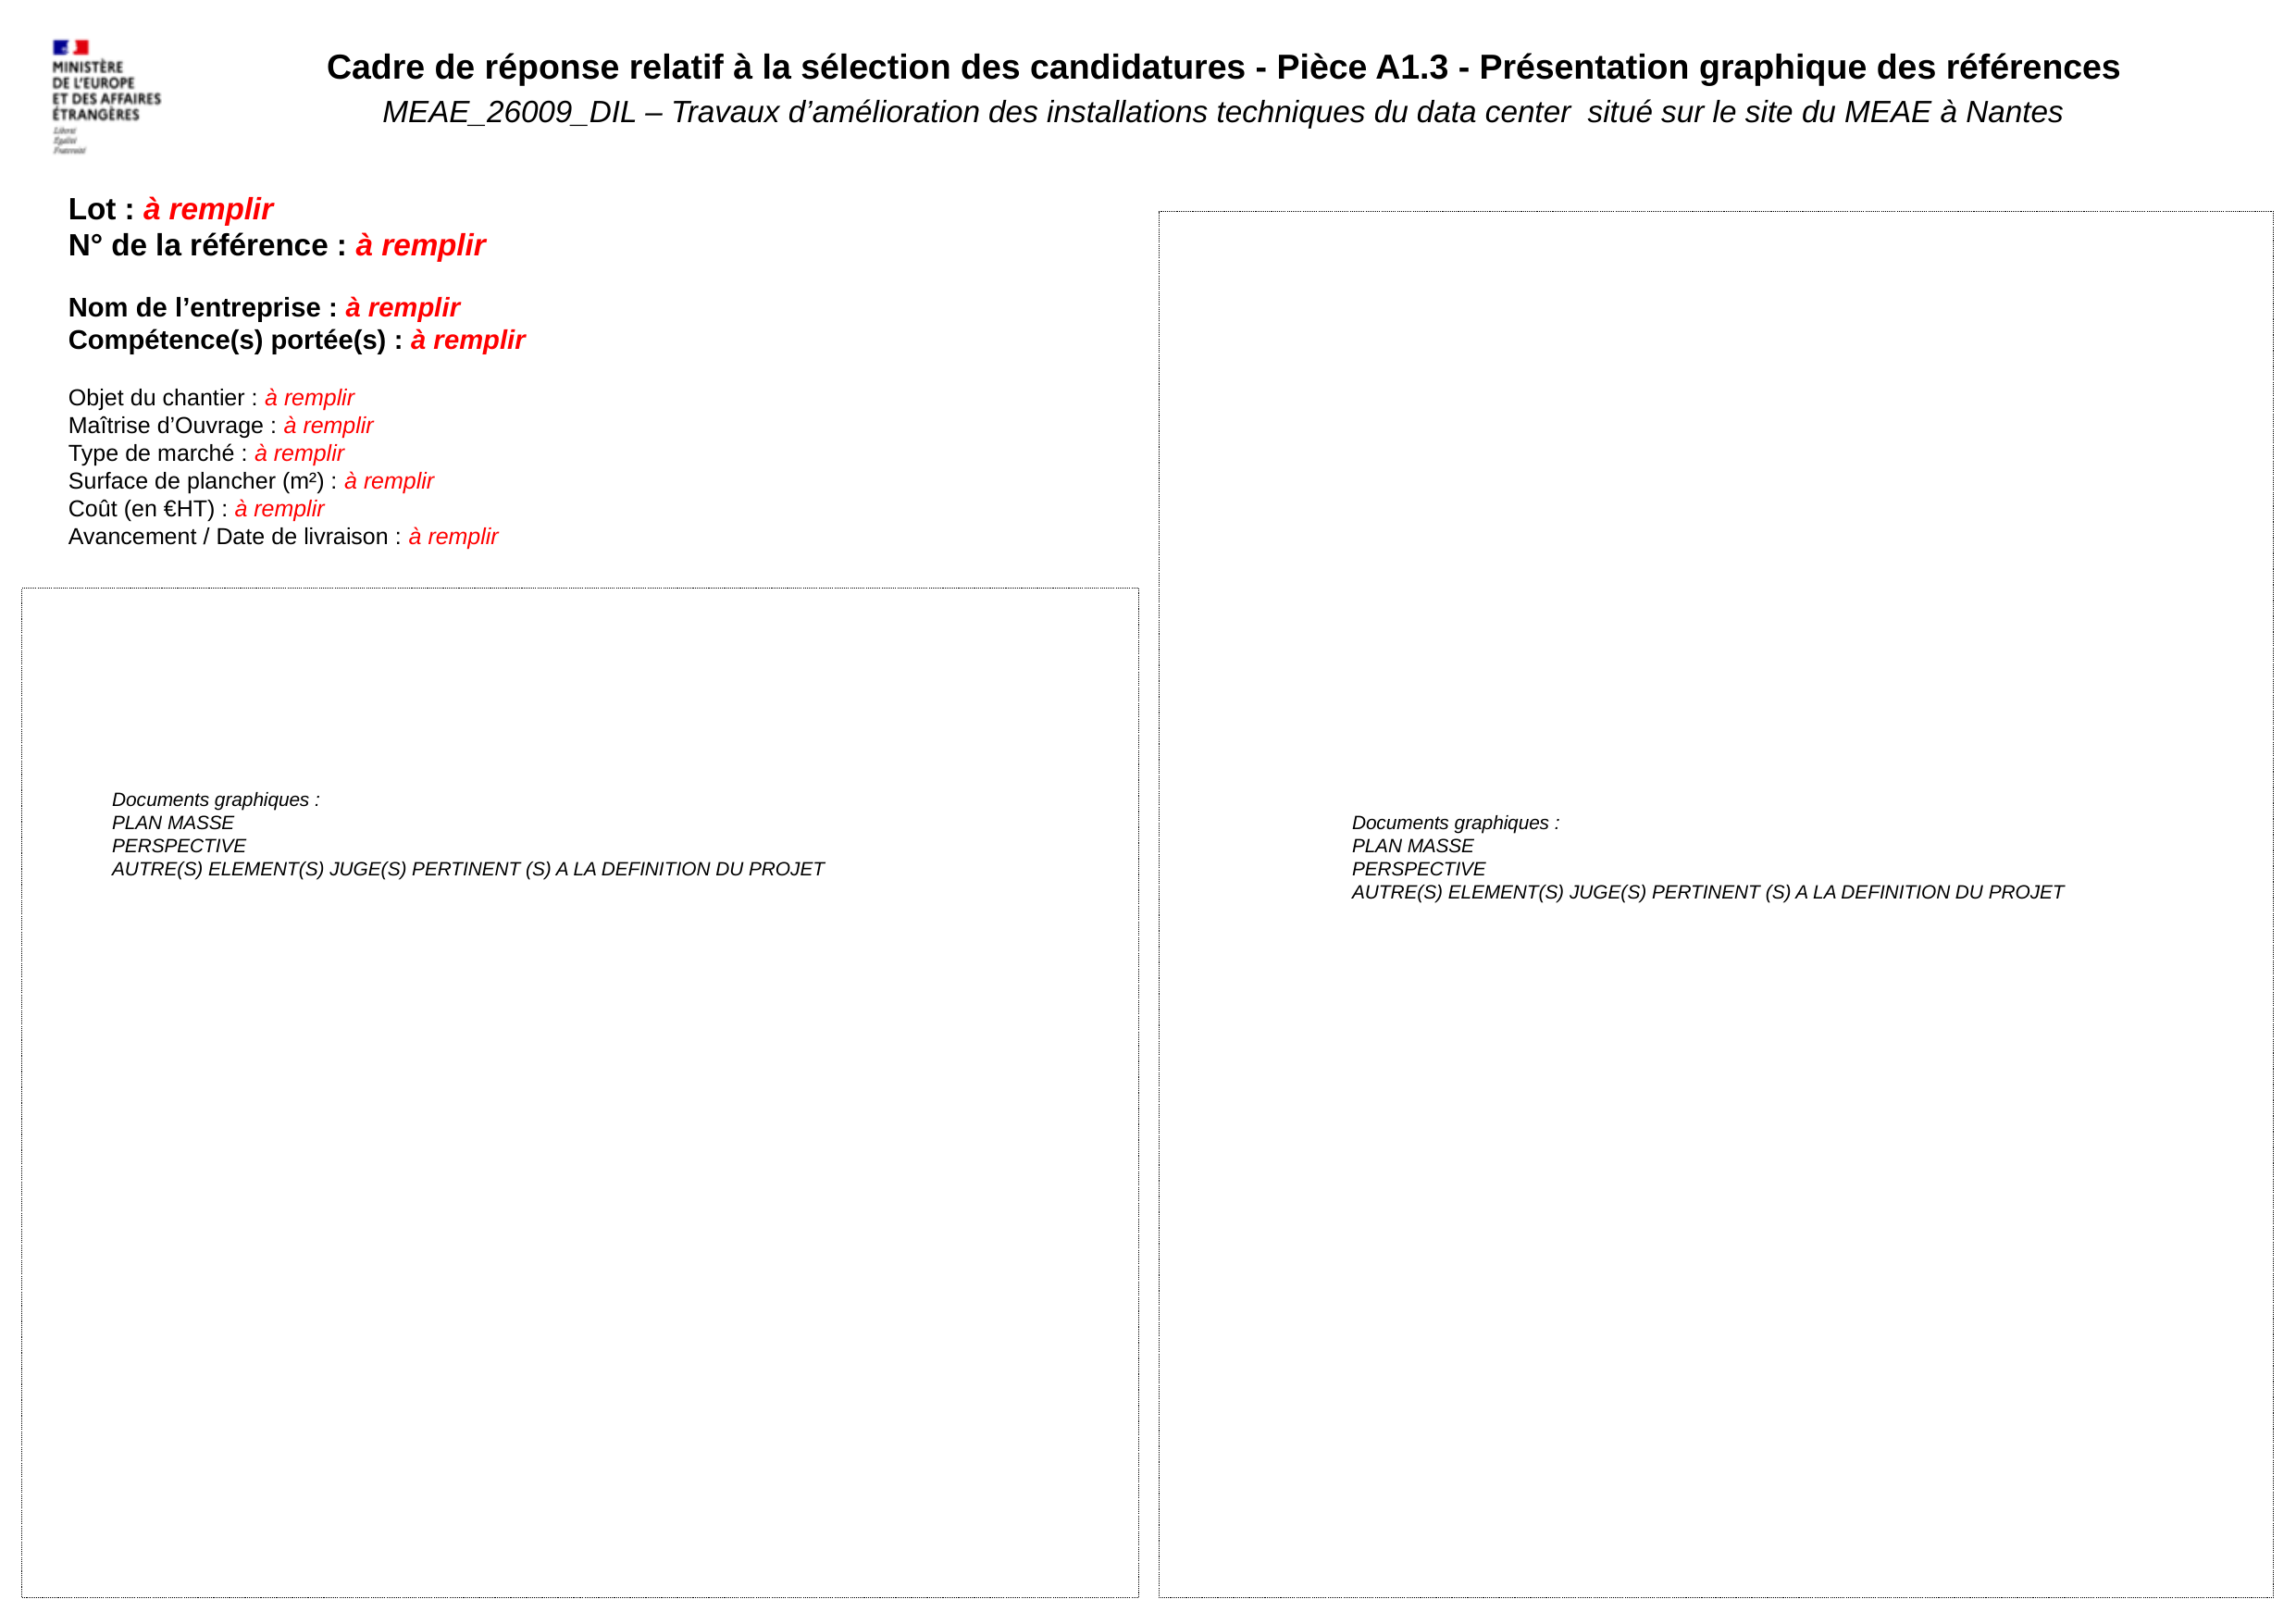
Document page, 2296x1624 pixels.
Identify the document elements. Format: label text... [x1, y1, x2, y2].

text_box Documents graphiques : PLAN MASSE PERSPECTIVE AUTRE(S) ELEMENT(S) JUGE(S) PERTINENT (S) A LA DEFINITION DU PROJET [1338, 803, 2290, 957]
text_box [21, 588, 1139, 1598]
text_box Cadre de réponse relatif à la sélection des candidatures - Pièce A1.3 - Présentation graphique des références MEAE_26009_DIL – Travaux d’amélioration des installations techniques du data center situé sur le site du MEAE à Nantes [207, 31, 2241, 136]
text_box [1159, 211, 2274, 1598]
picture [36, 32, 176, 162]
text_box Lot : à remplir N° de la référence : à remplir Nom de l’entreprise : à remplir Compétence(s) portée(s) : à remplir Objet du chantier : à remplir Maîtrise d’Ouvrage : à remplir Type de marché : à remplir Surface de plancher (m²) : à remplir Coût (en €HT) : à remplir Avancement / Date de livraison : à remplir [55, 181, 930, 584]
